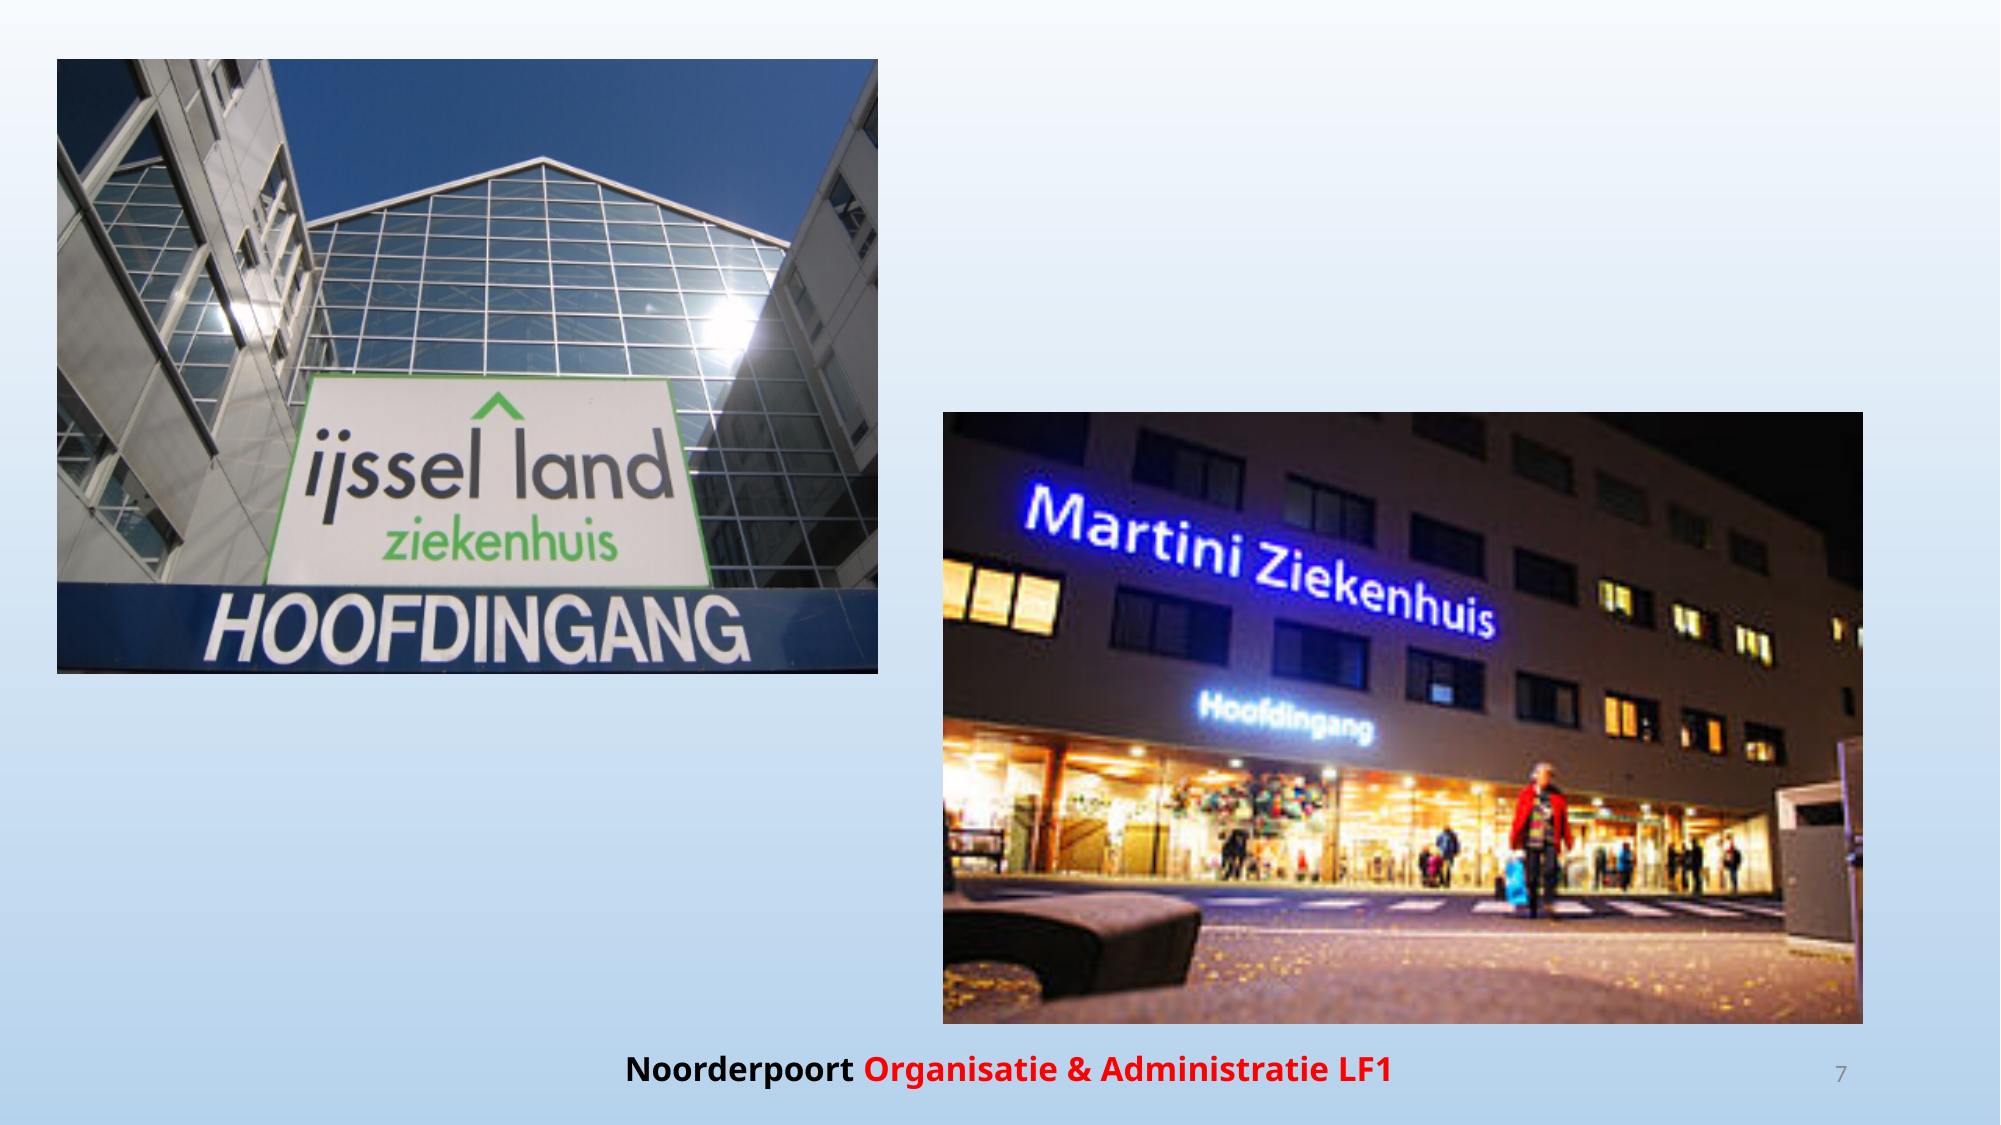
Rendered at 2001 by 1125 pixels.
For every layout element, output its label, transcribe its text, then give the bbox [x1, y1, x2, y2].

slide_number 7 [1412, 1042, 1863, 1103]
footer Noorderpoort Organisatie & Administratie LF1 [249, 1038, 1770, 1099]
picture [943, 412, 1863, 1024]
picture [57, 59, 878, 674]
